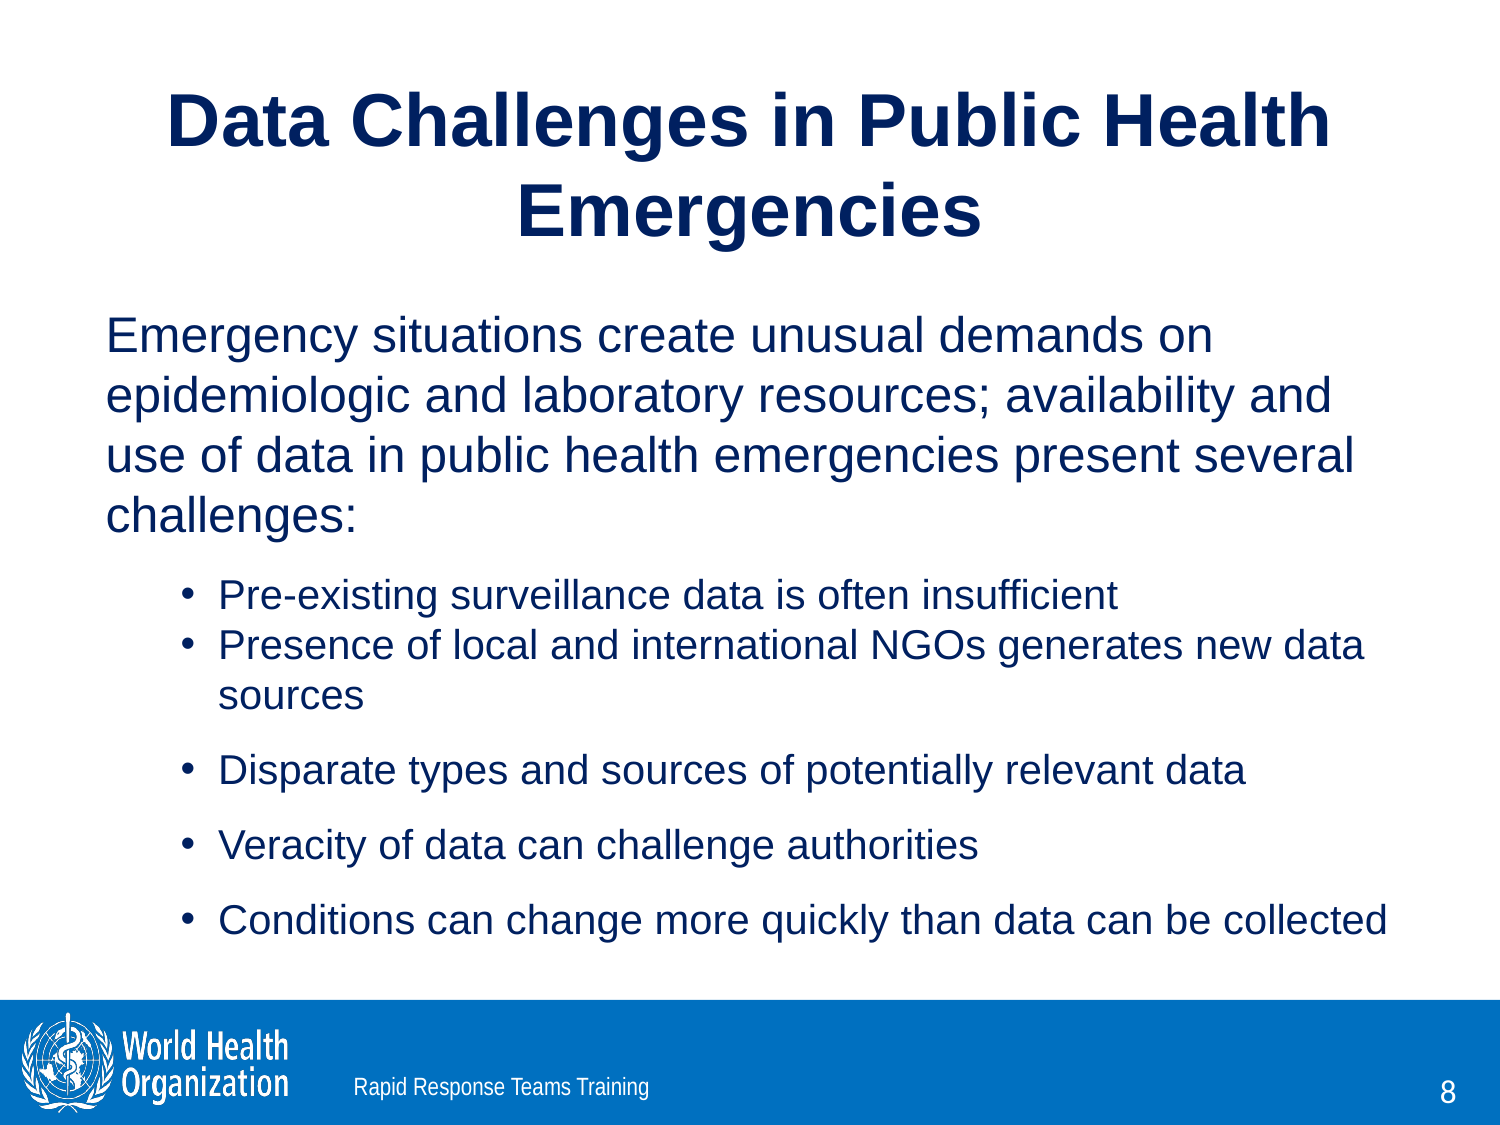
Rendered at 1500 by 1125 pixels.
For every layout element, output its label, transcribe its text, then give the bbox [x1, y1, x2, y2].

picture [21, 1012, 288, 1113]
text_box Emergency situations create unusual demands on epidemiologic and laboratory resources; availability and use of data in public health emergencies present several challenges: Pre-existing surveillance data is often insufficient Presence of local and international NGOs generates new data sources Disparate types and sources of potentially relevant data Veracity of data can challenge authorities Conditions can change more quickly than data can be collected [15, 268, 1412, 976]
title Data Challenges in Public Health Emergencies [0, 67, 1500, 256]
